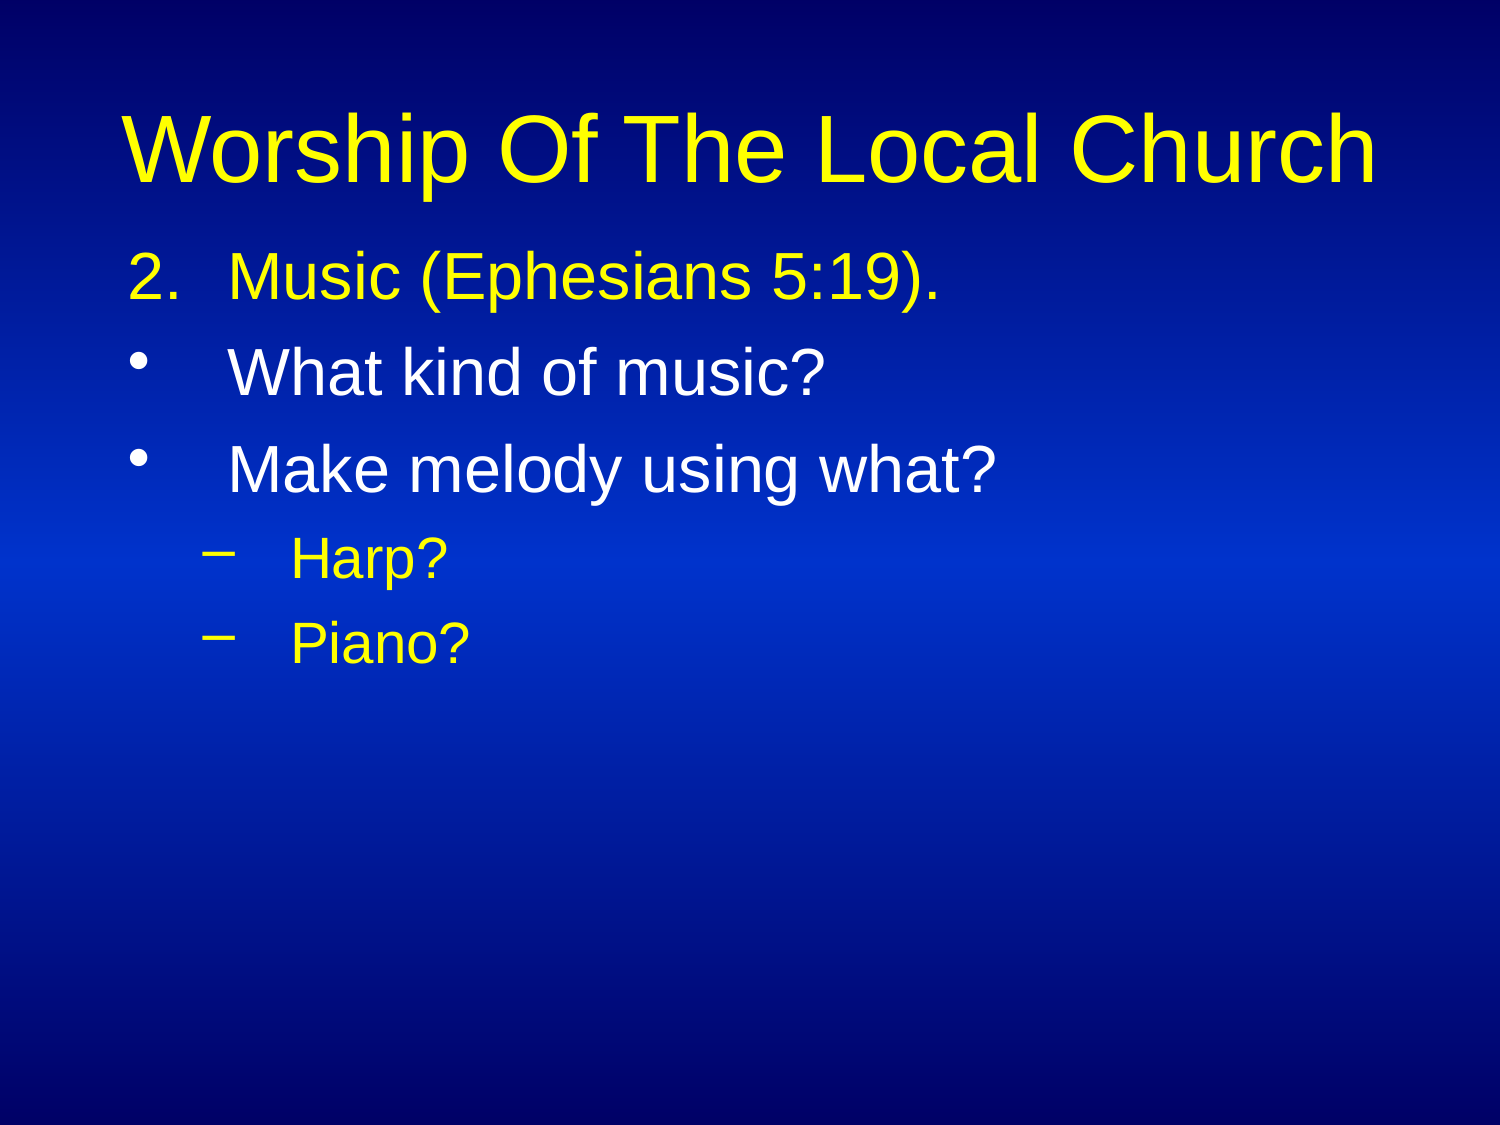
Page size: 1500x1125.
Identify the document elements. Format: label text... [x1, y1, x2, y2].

title Worship Of The Local Church [37, 50, 1463, 238]
list Music (Ephesians 5:19). What kind of music? Make melody using what? Harp? Piano? [112, 224, 1463, 1125]
